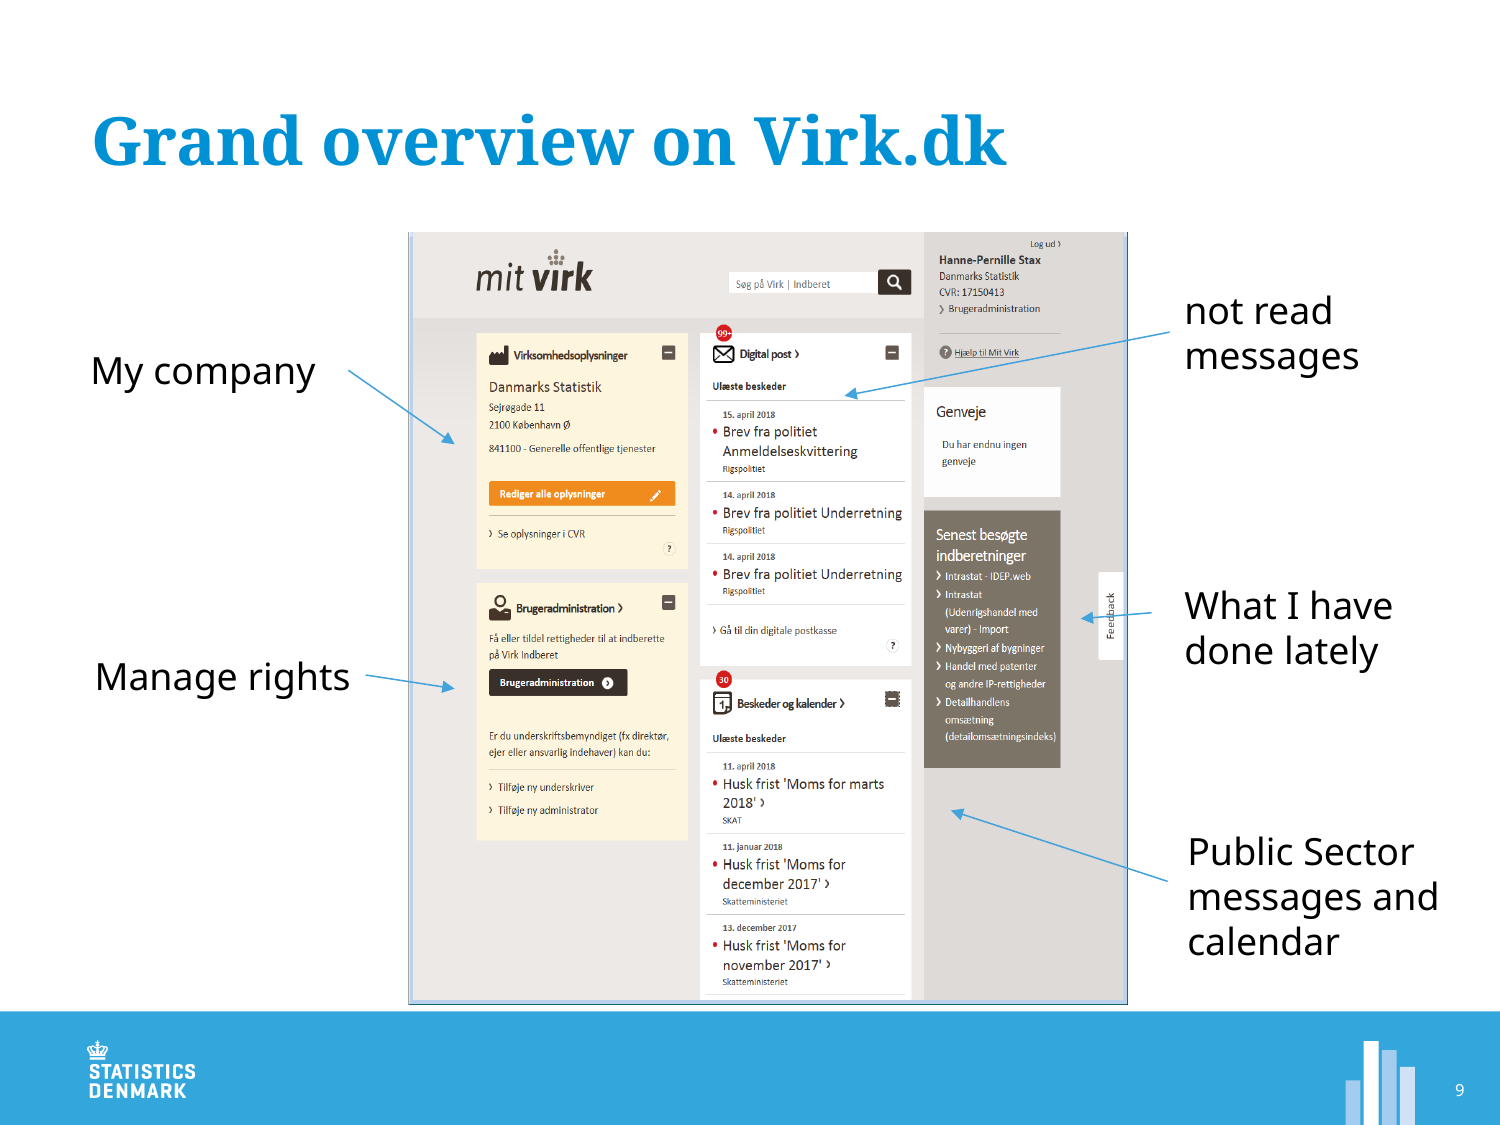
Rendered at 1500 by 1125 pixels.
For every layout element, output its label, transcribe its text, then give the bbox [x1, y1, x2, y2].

picture [87, 1040, 195, 1098]
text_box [1080, 612, 1152, 619]
text_box My company [75, 340, 348, 400]
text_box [844, 332, 1168, 397]
text_box Manage rights [79, 645, 366, 705]
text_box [950, 810, 1168, 882]
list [408, 232, 1129, 1006]
title Grand overview on Virk.dk [76, 45, 1424, 233]
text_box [348, 370, 455, 445]
text_box Public Sector messages and calendar [1172, 820, 1465, 971]
text_box not read messages [1169, 279, 1375, 385]
slide_number 9 [1425, 1068, 1495, 1113]
text_box What I have done lately [1169, 574, 1419, 679]
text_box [368, 675, 455, 689]
